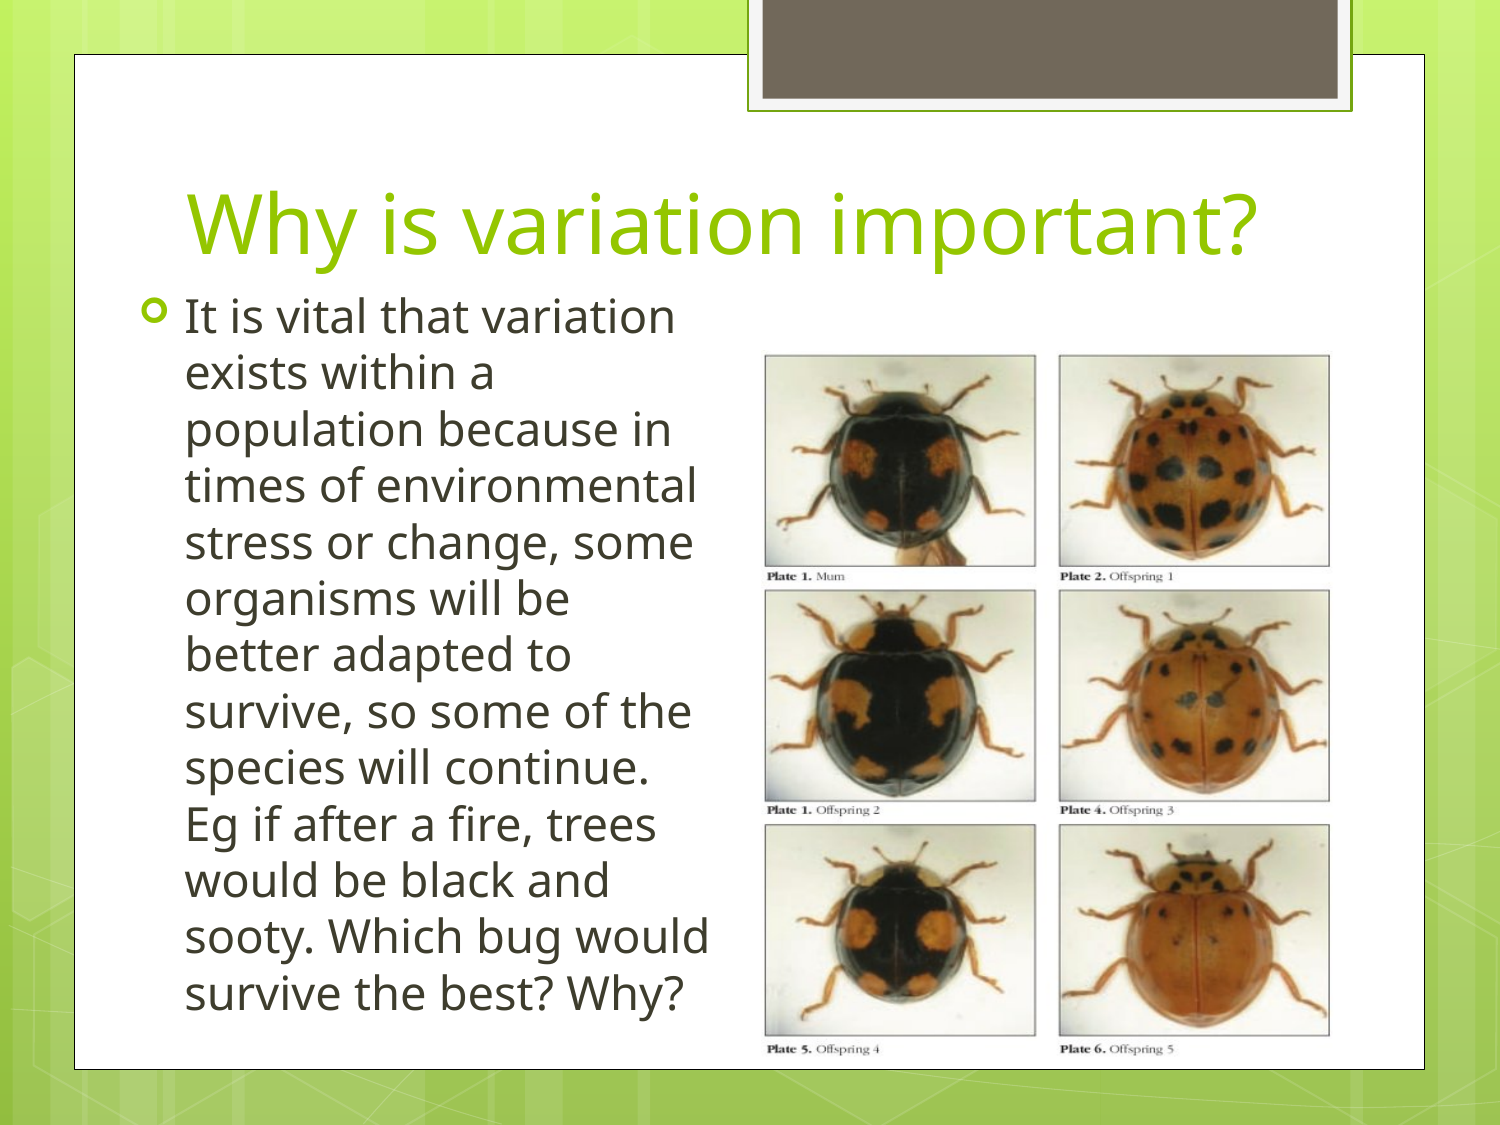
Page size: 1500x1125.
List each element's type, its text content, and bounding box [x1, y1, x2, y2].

picture [761, 350, 1336, 1060]
title Why is variation important? [171, 125, 1324, 279]
list It is vital that variation exists within a population because in times of environmental stress or change, some organisms will be better adapted to survive, so some of the species will continue. Eg if after a fire, trees would be black and sooty. Which bug would survive the best? Why? [112, 278, 732, 1035]
